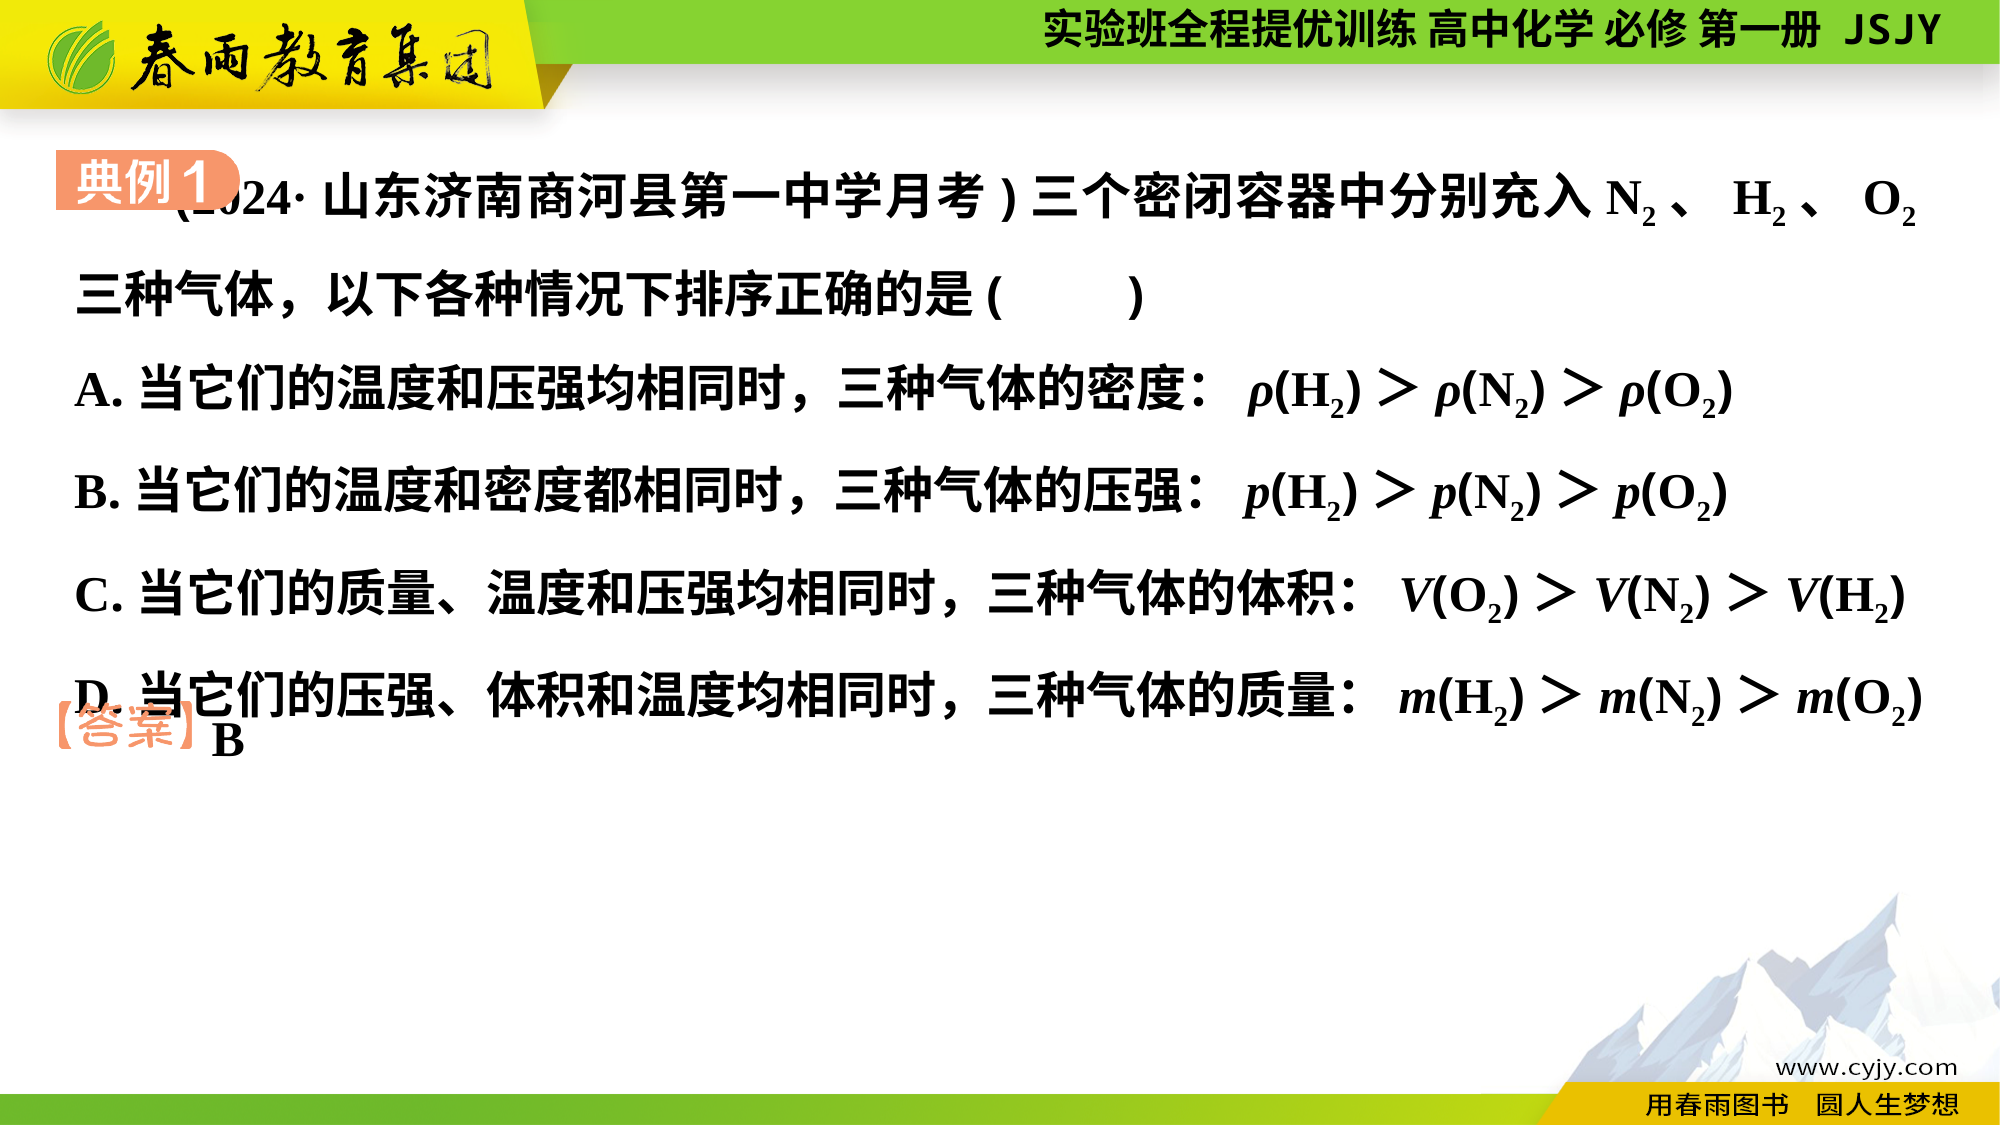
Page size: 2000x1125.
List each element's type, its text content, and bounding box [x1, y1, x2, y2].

list (2024·山东济南商河县第一中学月考)三个密闭容器中分别充入N2、H2、O2三种气体，以下各种情况下排序正确的是( ) A.当它们的温度和压强均相同时，三种气体的密度：ρ(H2)＞ρ(N2)＞ρ(O2) B.当它们的温度和密度都相同时，三种气体的压强：p(H2)＞p(N2)＞p(O2) C.当它们的质量、温度和压强均相同时，三种气体的体积：V(O2)＞V(N2)＞V(H2) D.当它们的压强、体积和温度均相同时，三种气体的质量：m(H2)＞m(N2)＞m(O2) [59, 122, 1944, 668]
text_box B [59, 668, 1944, 774]
picture [0, 0, 2000, 1125]
